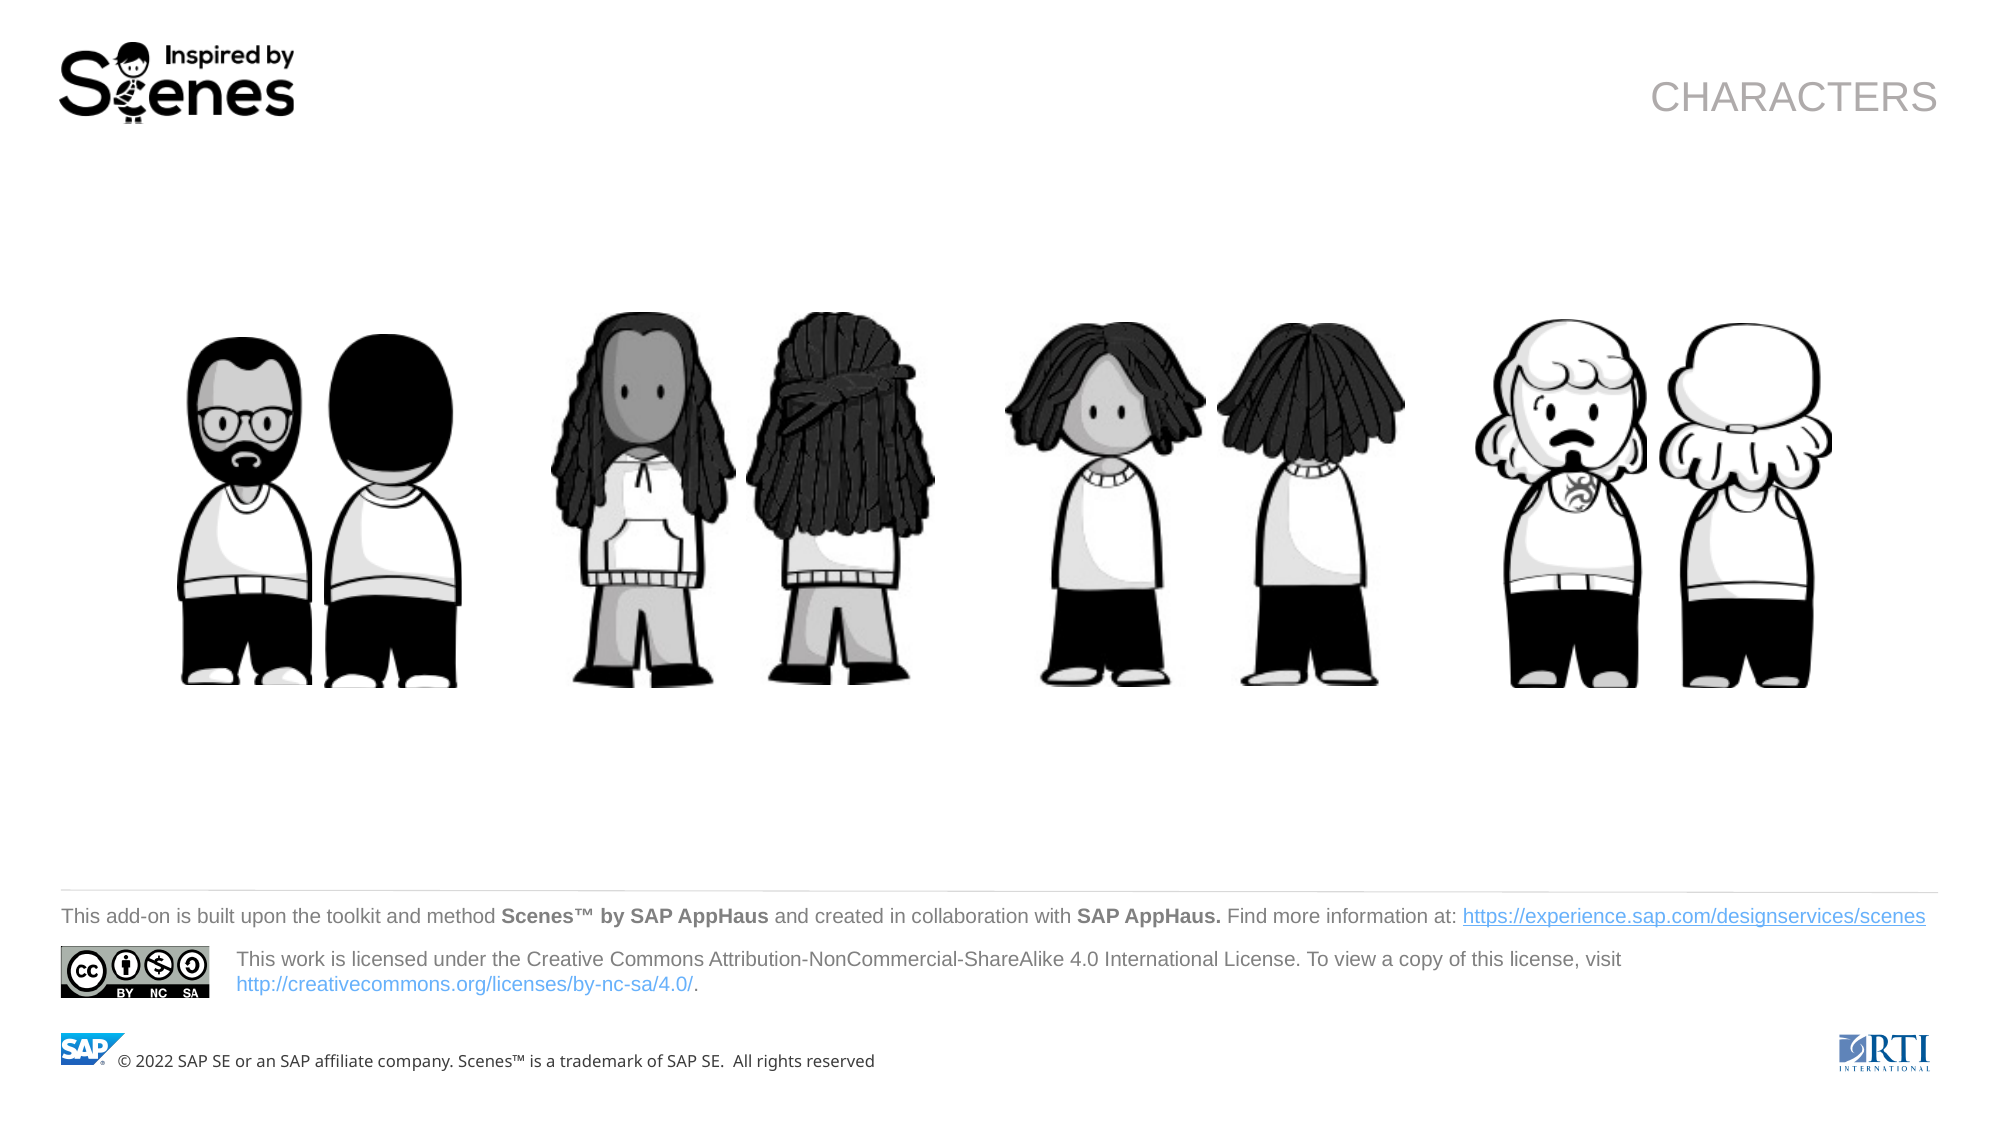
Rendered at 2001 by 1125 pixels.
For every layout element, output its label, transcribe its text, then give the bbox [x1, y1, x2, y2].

picture [1217, 323, 1405, 686]
picture [1475, 319, 1647, 688]
picture [550, 312, 736, 688]
picture [1659, 323, 1832, 688]
picture [177, 337, 313, 685]
picture [1005, 322, 1206, 687]
picture [61, 1035, 125, 1065]
title CHARACTERS [1038, 75, 1939, 113]
picture [746, 312, 935, 685]
picture [324, 334, 462, 688]
